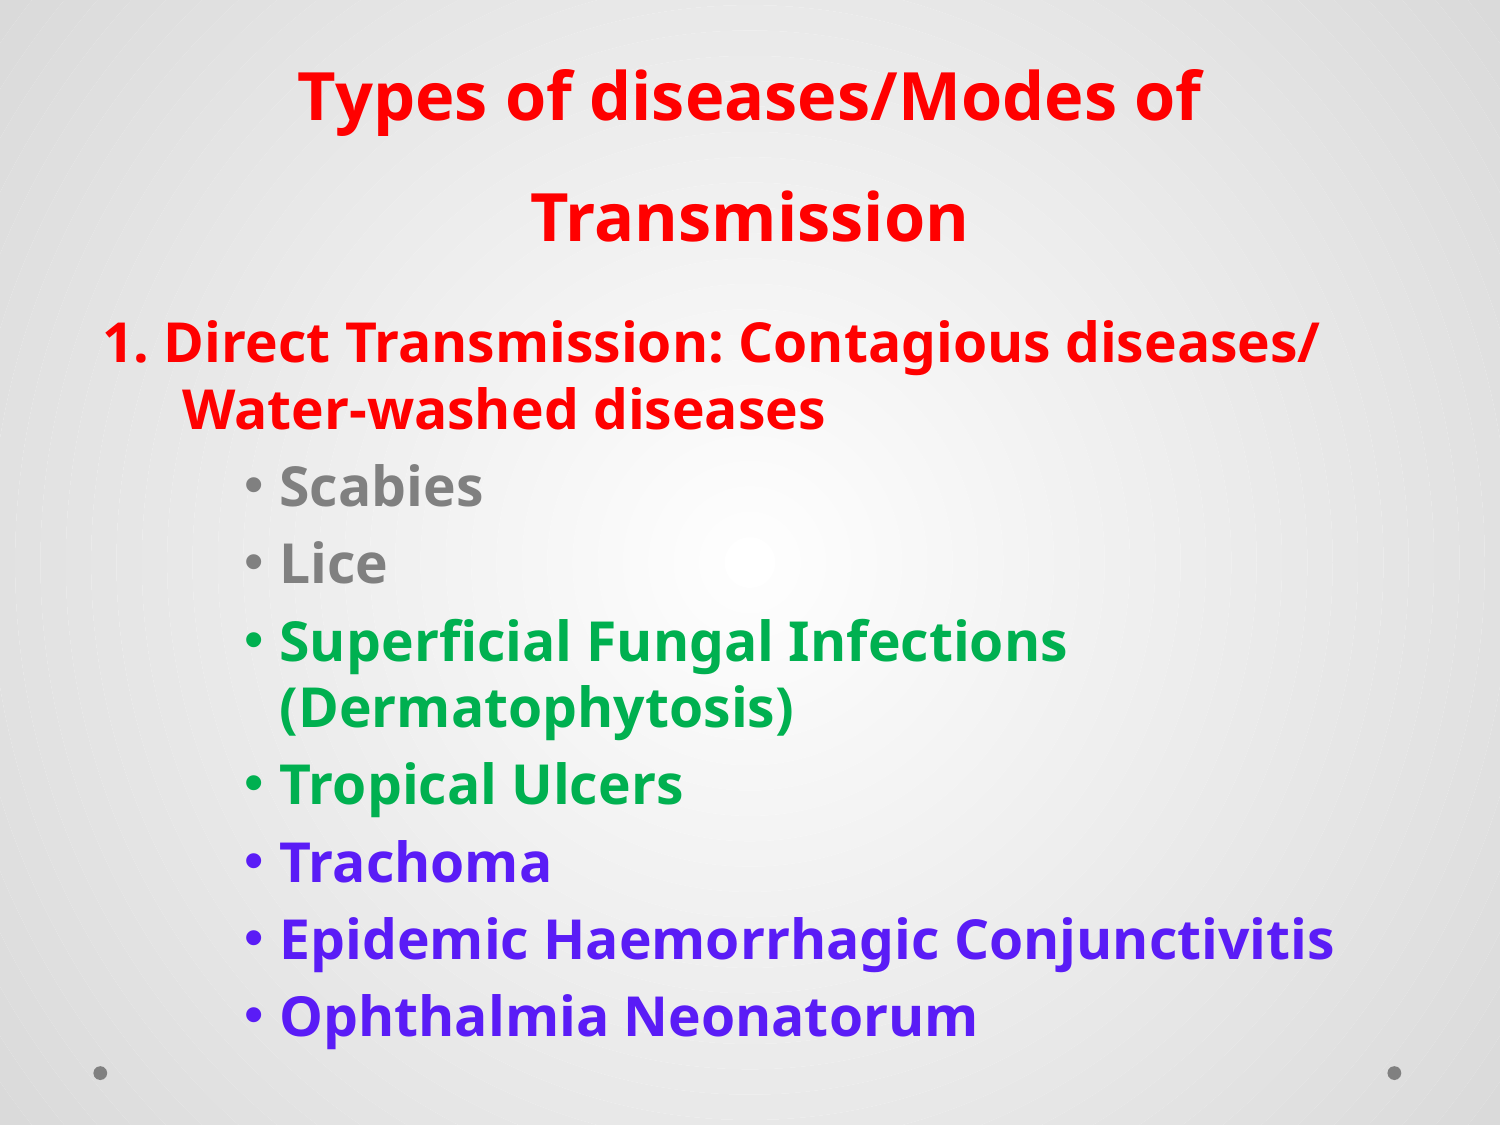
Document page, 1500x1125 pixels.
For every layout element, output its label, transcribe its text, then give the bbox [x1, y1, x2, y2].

title Types of diseases/Modes of Transmission [75, 0, 1425, 263]
list 1. Direct Transmission: Contagious diseases/ Water-washed diseases Scabies Lice Superficial Fungal Infections (Dermatophytosis) Tropical Ulcers Trachoma Epidemic Haemorrhagic Conjunctivitis Ophthalmia Neonatorum [87, 299, 1438, 1125]
